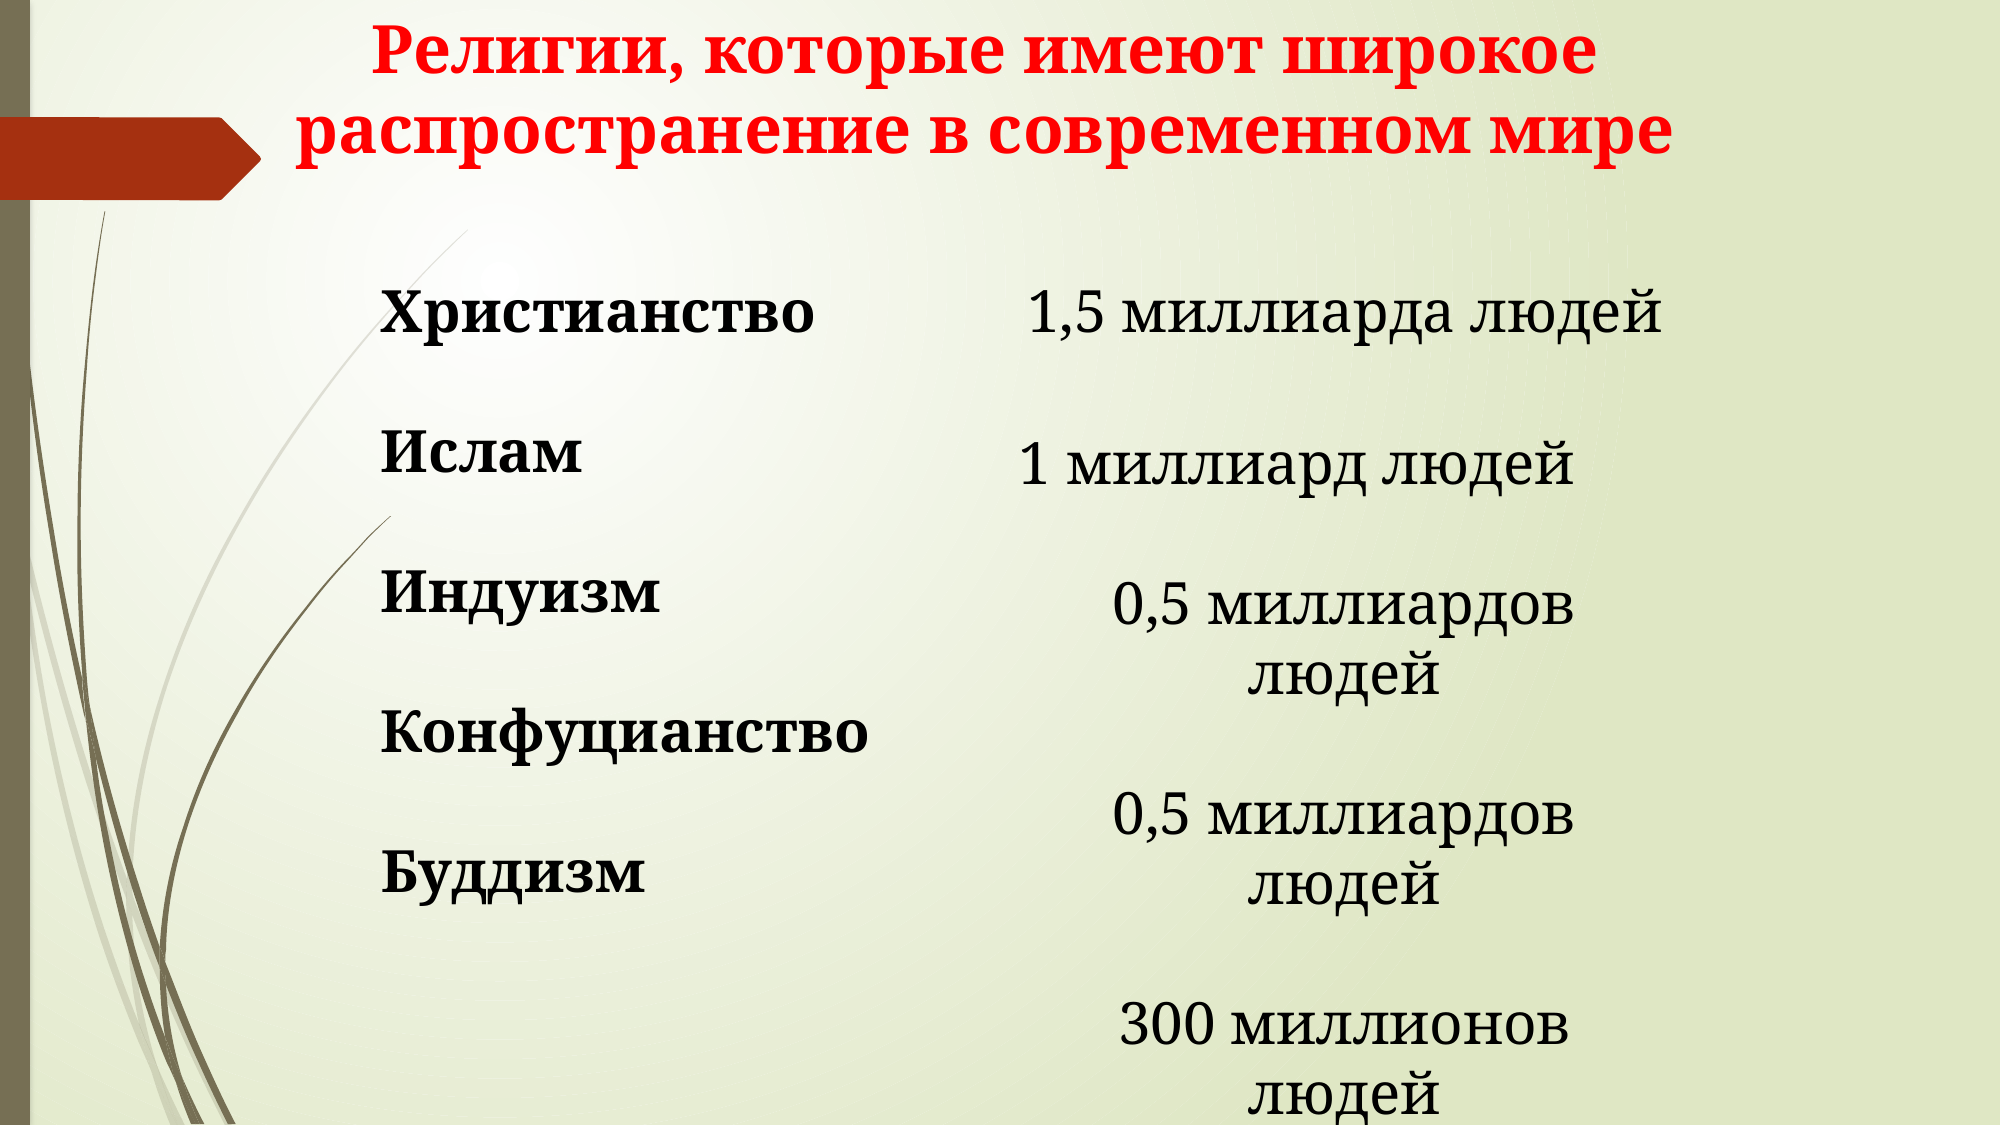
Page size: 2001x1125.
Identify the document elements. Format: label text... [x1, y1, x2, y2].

text_box 1,5 миллиарда людей 1 миллиард людей 0,5 миллиардов людей 0,5 миллиардов людей 300 миллионов людей [929, 267, 1686, 1125]
text_box Религии, которые имеют широкое распространение в современном мире [249, 0, 1721, 175]
text_box Христианство Ислам Индуизм Конфуцианство Буддизм [291, 267, 929, 912]
